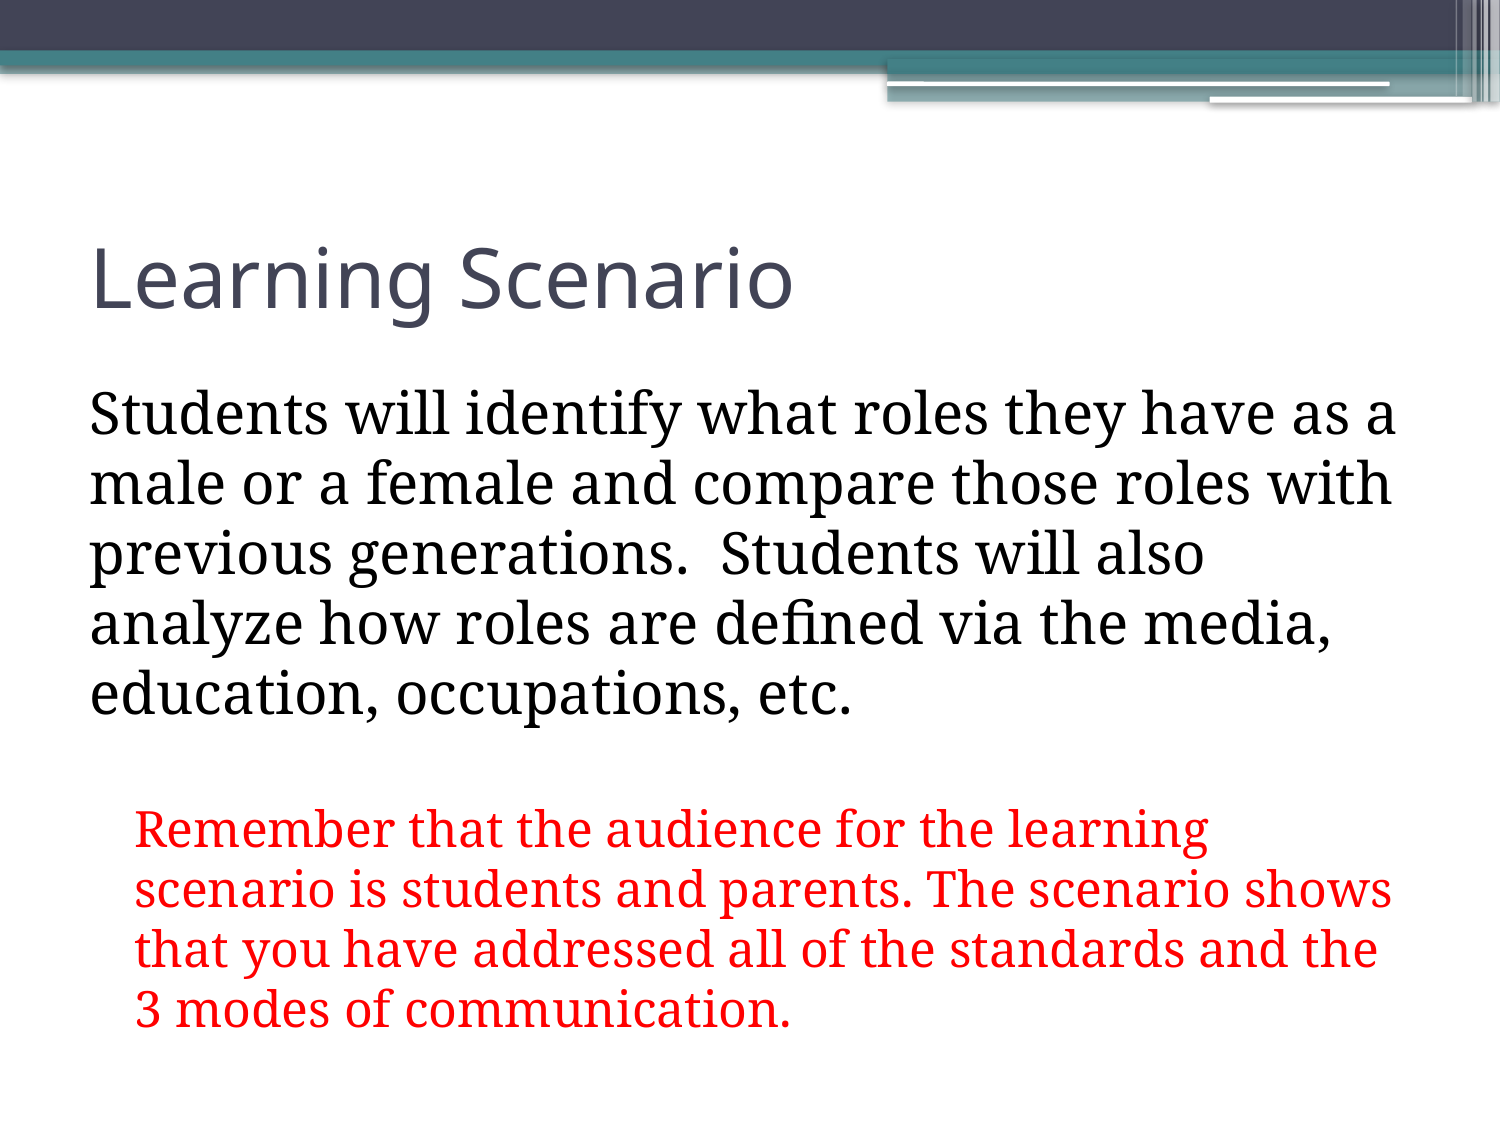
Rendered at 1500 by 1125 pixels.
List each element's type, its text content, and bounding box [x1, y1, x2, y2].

text_box Remember that the audience for the learning scenario is students and parents. The scenario shows that you have addressed all of the standards and the 3 modes of communication. [119, 790, 1425, 1045]
title Learning Scenario [75, 187, 1425, 363]
list Students will identify what roles they have as a male or a female and compare those roles with previous generations. Students will also analyze how roles are defined via the media, education, occupations, etc. [75, 368, 1425, 1079]
